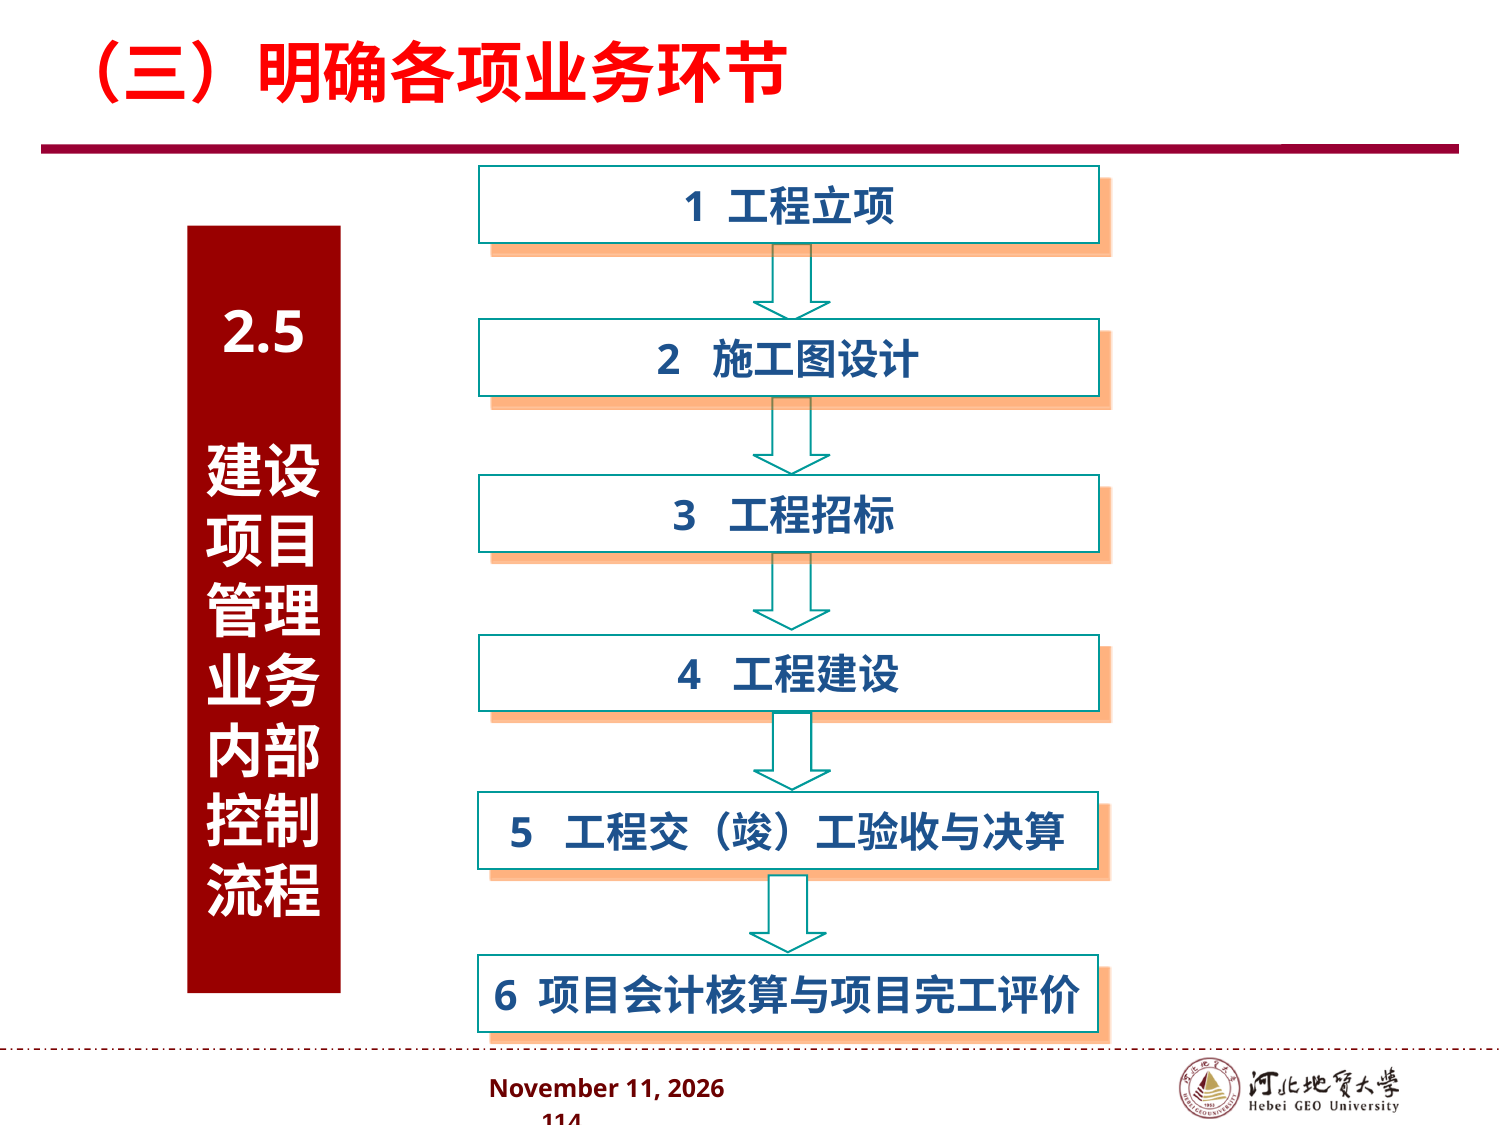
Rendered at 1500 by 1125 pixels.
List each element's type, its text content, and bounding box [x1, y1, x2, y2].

picture [1159, 1049, 1420, 1125]
text_box [753, 256, 831, 319]
text_box 6 项目会计核算与项目完工评价 [477, 954, 1098, 1032]
text_box [753, 409, 830, 474]
text_box [749, 875, 827, 953]
text_box [753, 712, 831, 790]
text_box 2 施工图设计 [478, 319, 1099, 396]
text_box 1 工程立项 [479, 166, 1099, 243]
text_box 5 工程交（竣）工验收与决算 [477, 792, 1098, 870]
text_box 4 工程建设 [478, 634, 1099, 712]
text_box 2.5 建设项目管理业务内部控制流程 [187, 225, 341, 994]
text_box （三）明确各项业务环节 [41, 17, 1459, 124]
text_box 3 工程招标 [478, 474, 1099, 552]
text_box [753, 565, 830, 630]
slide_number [473, 1064, 990, 1109]
